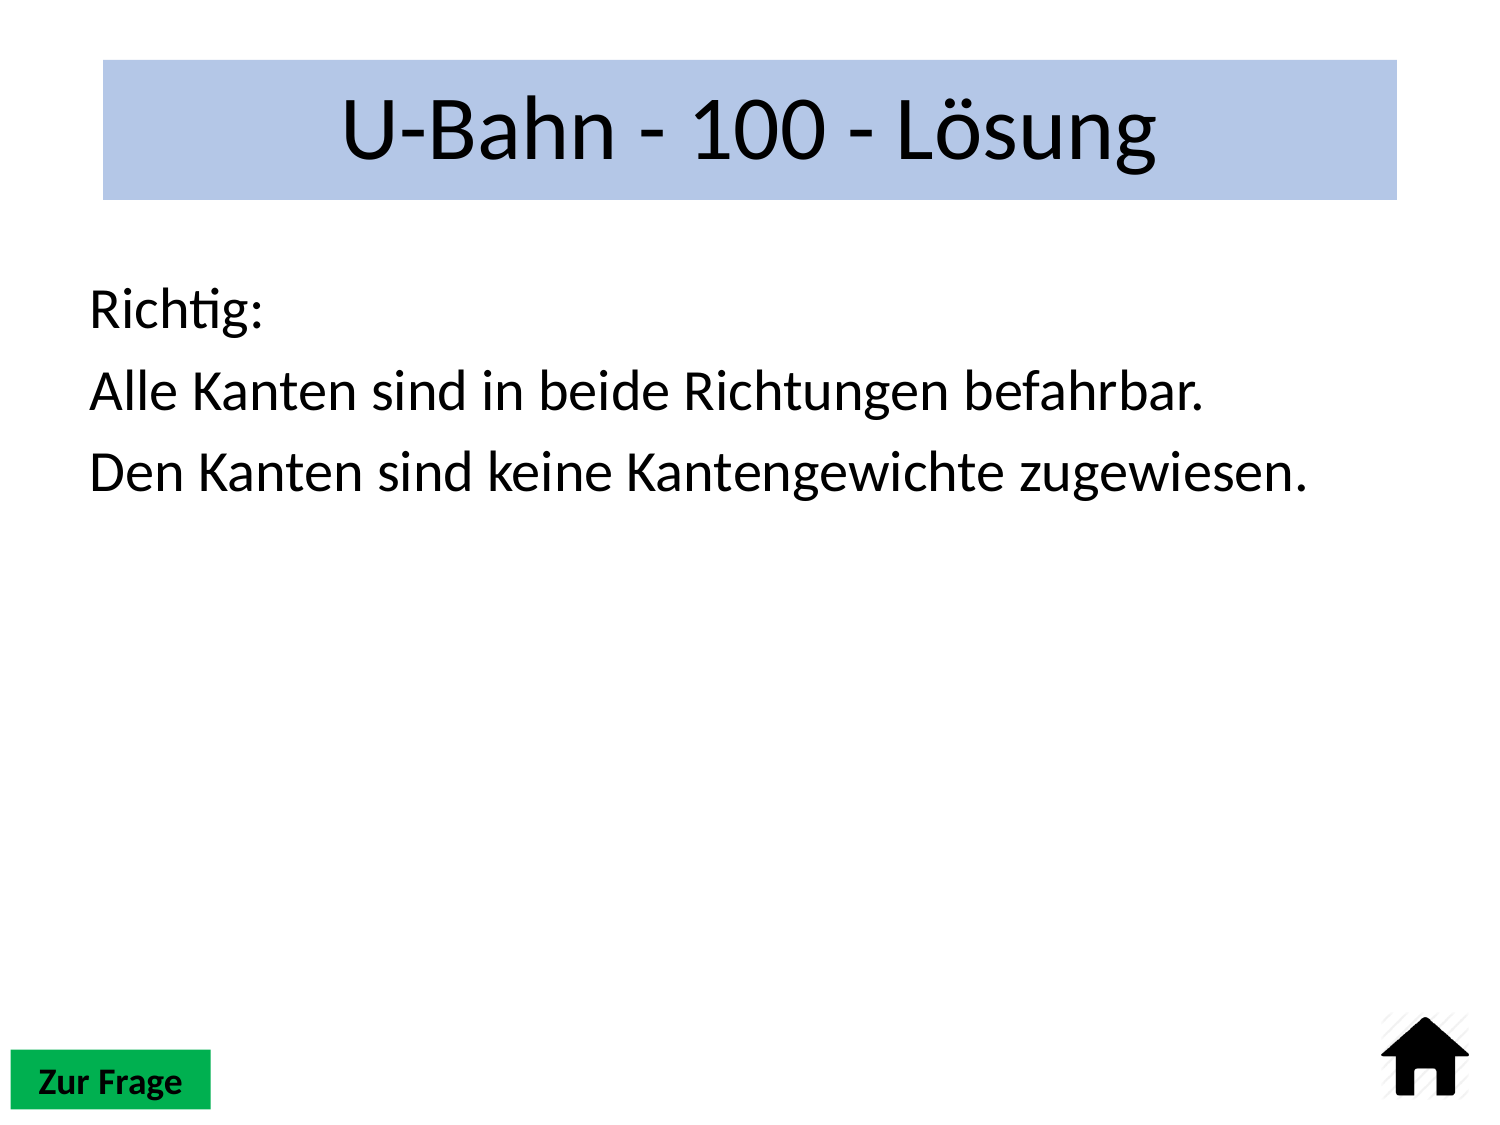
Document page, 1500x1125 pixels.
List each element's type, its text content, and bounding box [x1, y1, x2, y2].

text_box Zur Frage [10, 1049, 211, 1110]
text_box Richtig: Alle Kanten sind in beide Richtungen befahrbar. Den Kanten sind keine Kantengewichte zugewiesen. [74, 262, 1425, 988]
title U-Bahn - 100 - Lösung [103, 59, 1397, 200]
picture [1381, 1012, 1469, 1100]
